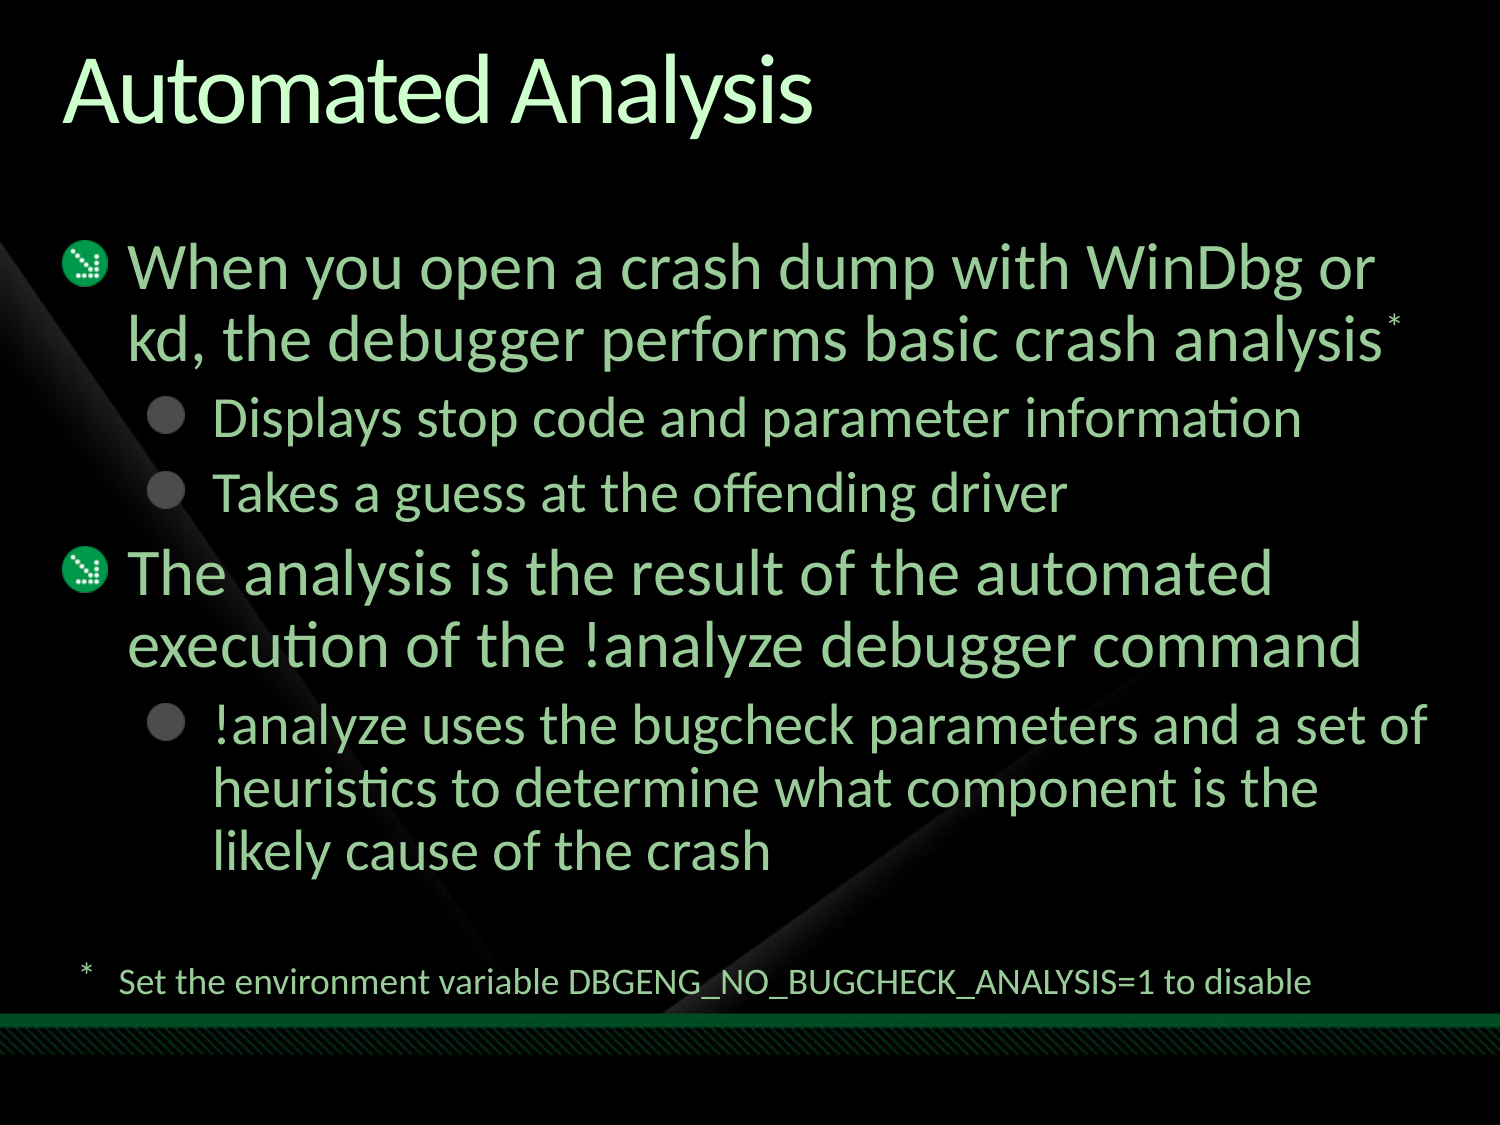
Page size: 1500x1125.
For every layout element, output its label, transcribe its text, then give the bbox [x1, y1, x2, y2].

picture [0, 0, 1500, 1125]
text_box Set the environment variable DBGENG_NO_BUGCHECK_ANALYSIS=1 to disable [62, 903, 1438, 1010]
title Automated Analysis [62, 37, 1438, 147]
list When you open a crash dump with WinDbg or kd, the debugger performs basic crash analysis* Displays stop code and parameter information Takes a guess at the offending driver The analysis is the result of the automated execution of the !analyze debugger command !analyze uses the bugcheck parameters and a set of heuristics to determine what component is the likely cause of the crash [62, 231, 1438, 903]
